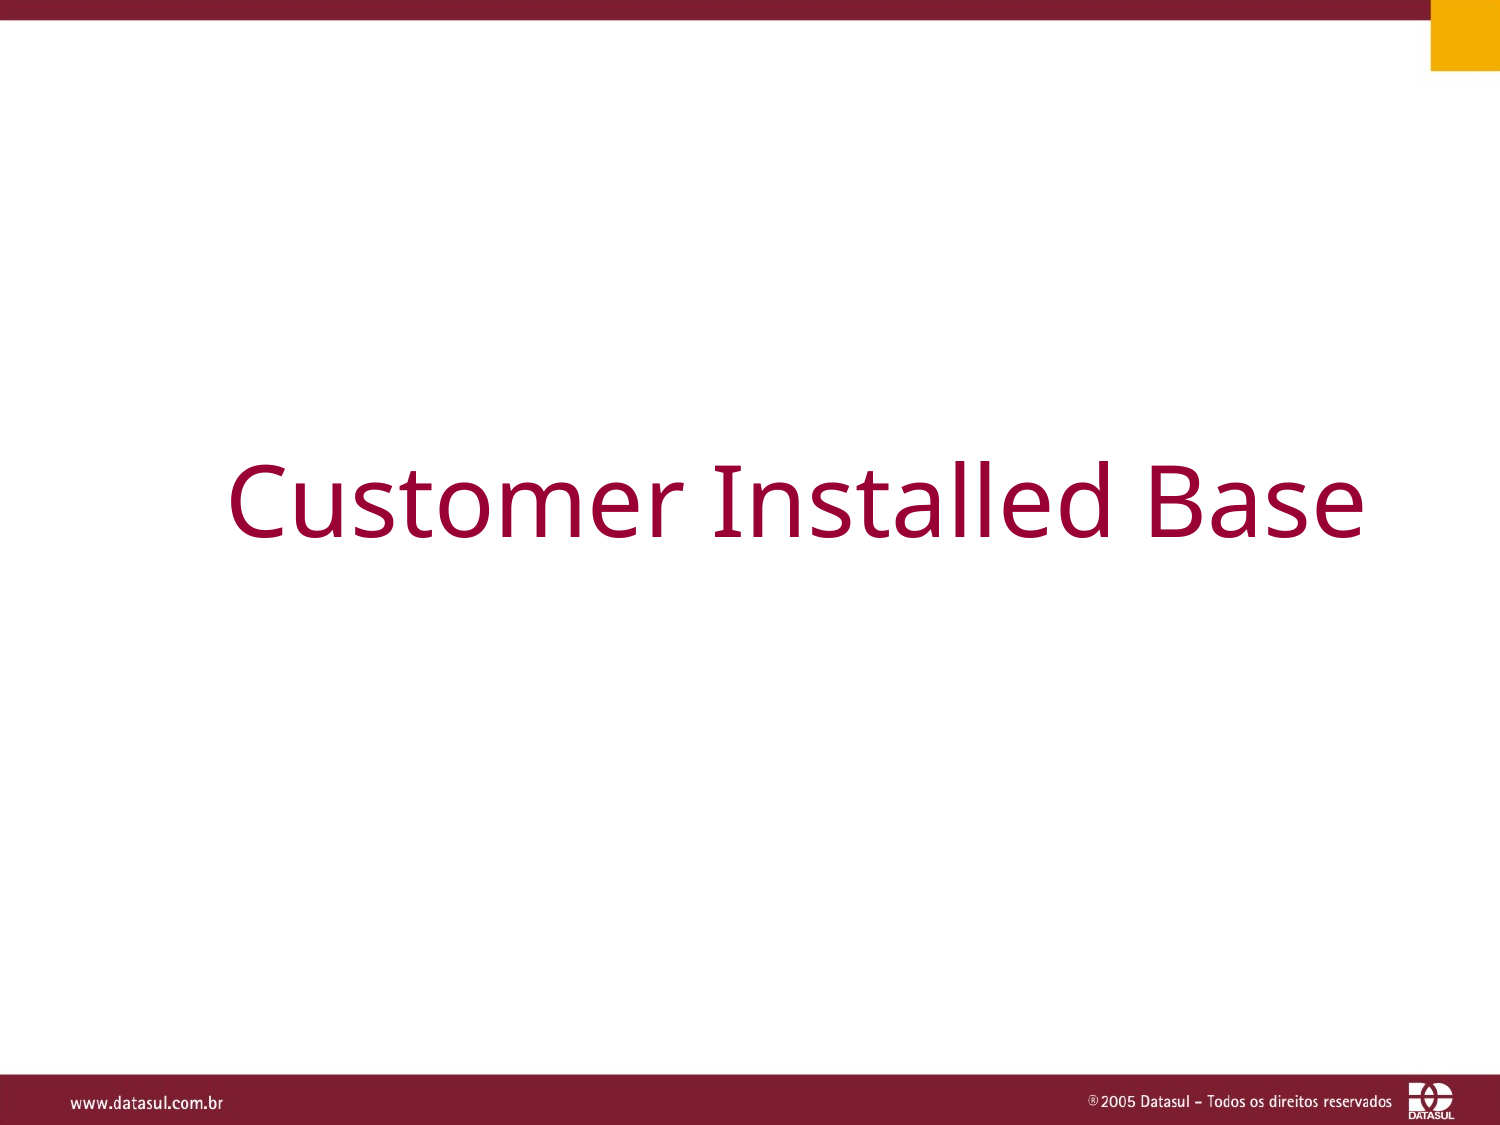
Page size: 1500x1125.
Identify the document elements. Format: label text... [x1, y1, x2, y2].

text_box Customer Installed Base [171, 302, 1424, 693]
picture [0, 0, 1500, 1125]
